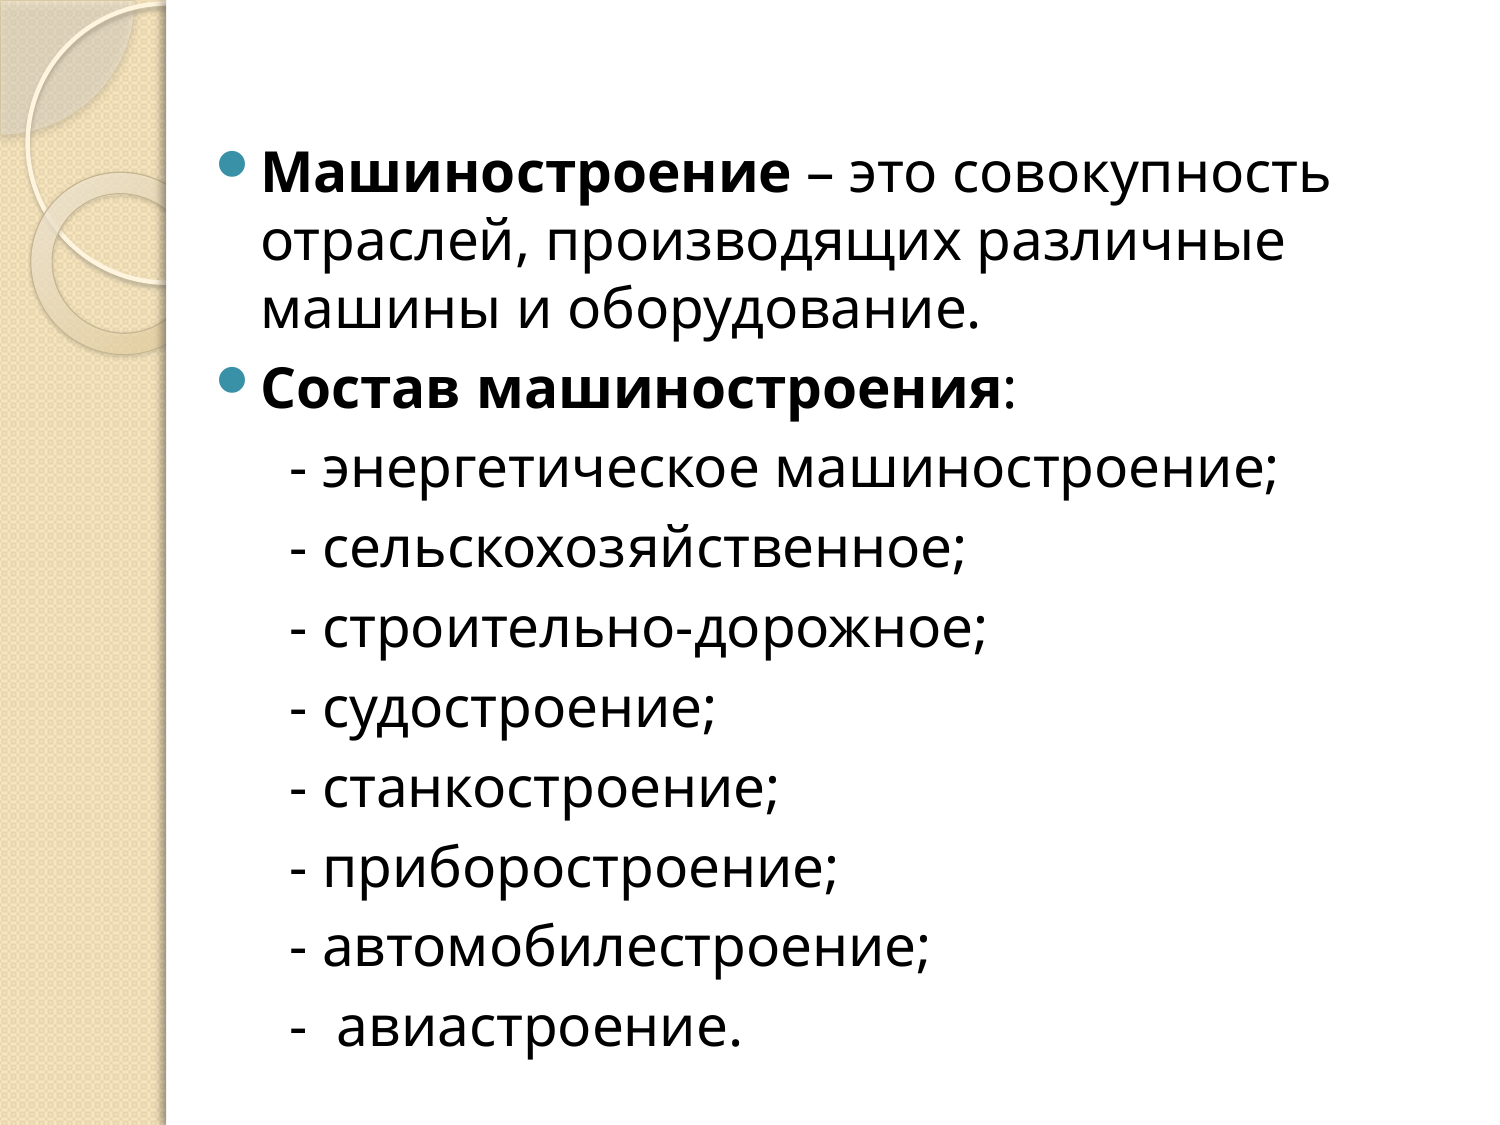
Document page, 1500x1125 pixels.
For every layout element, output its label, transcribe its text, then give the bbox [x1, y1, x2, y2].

list Машиностроение – это совокупность отраслей, производящих различные машины и оборудование. Состав машиностроения: - энергетическое машиностроение; - сельскохозяйственное; - строительно-дорожное; - судостроение; - станкостроение; - приборостроение; - автомобилестроение; - авиастроение. [187, 128, 1418, 1067]
